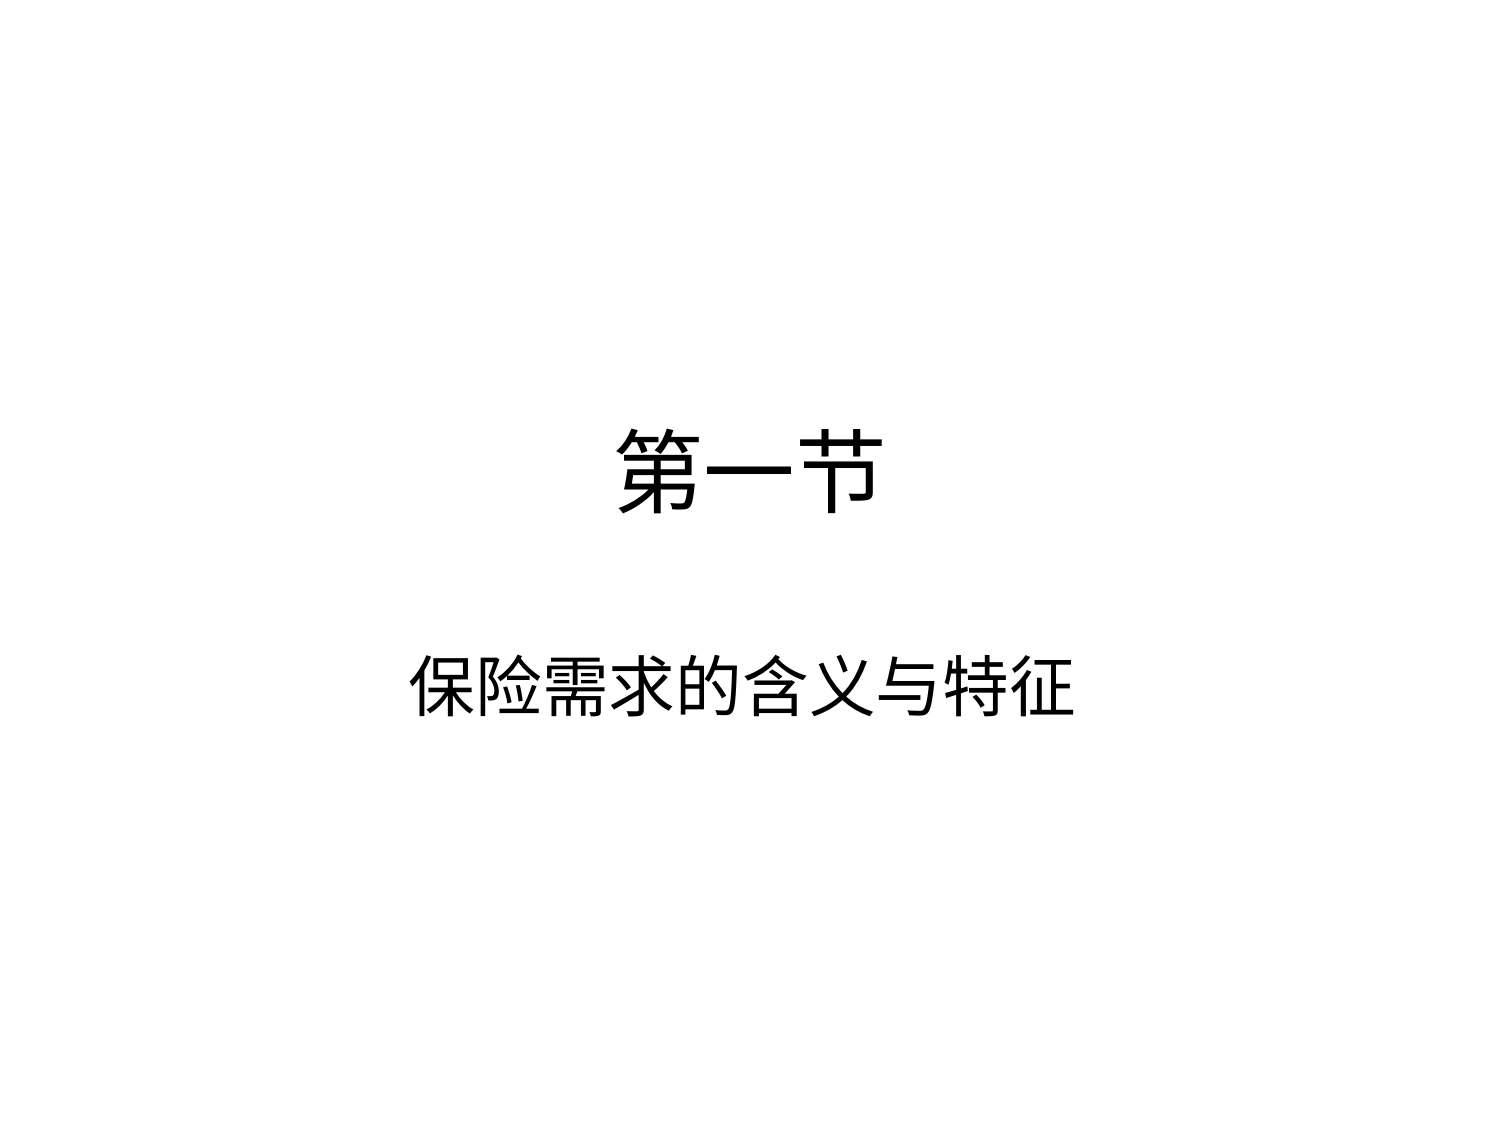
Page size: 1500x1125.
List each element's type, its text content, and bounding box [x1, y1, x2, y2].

title 第一节 [112, 349, 1388, 591]
subtitle 保险需求的含义与特征 [225, 637, 1275, 925]
